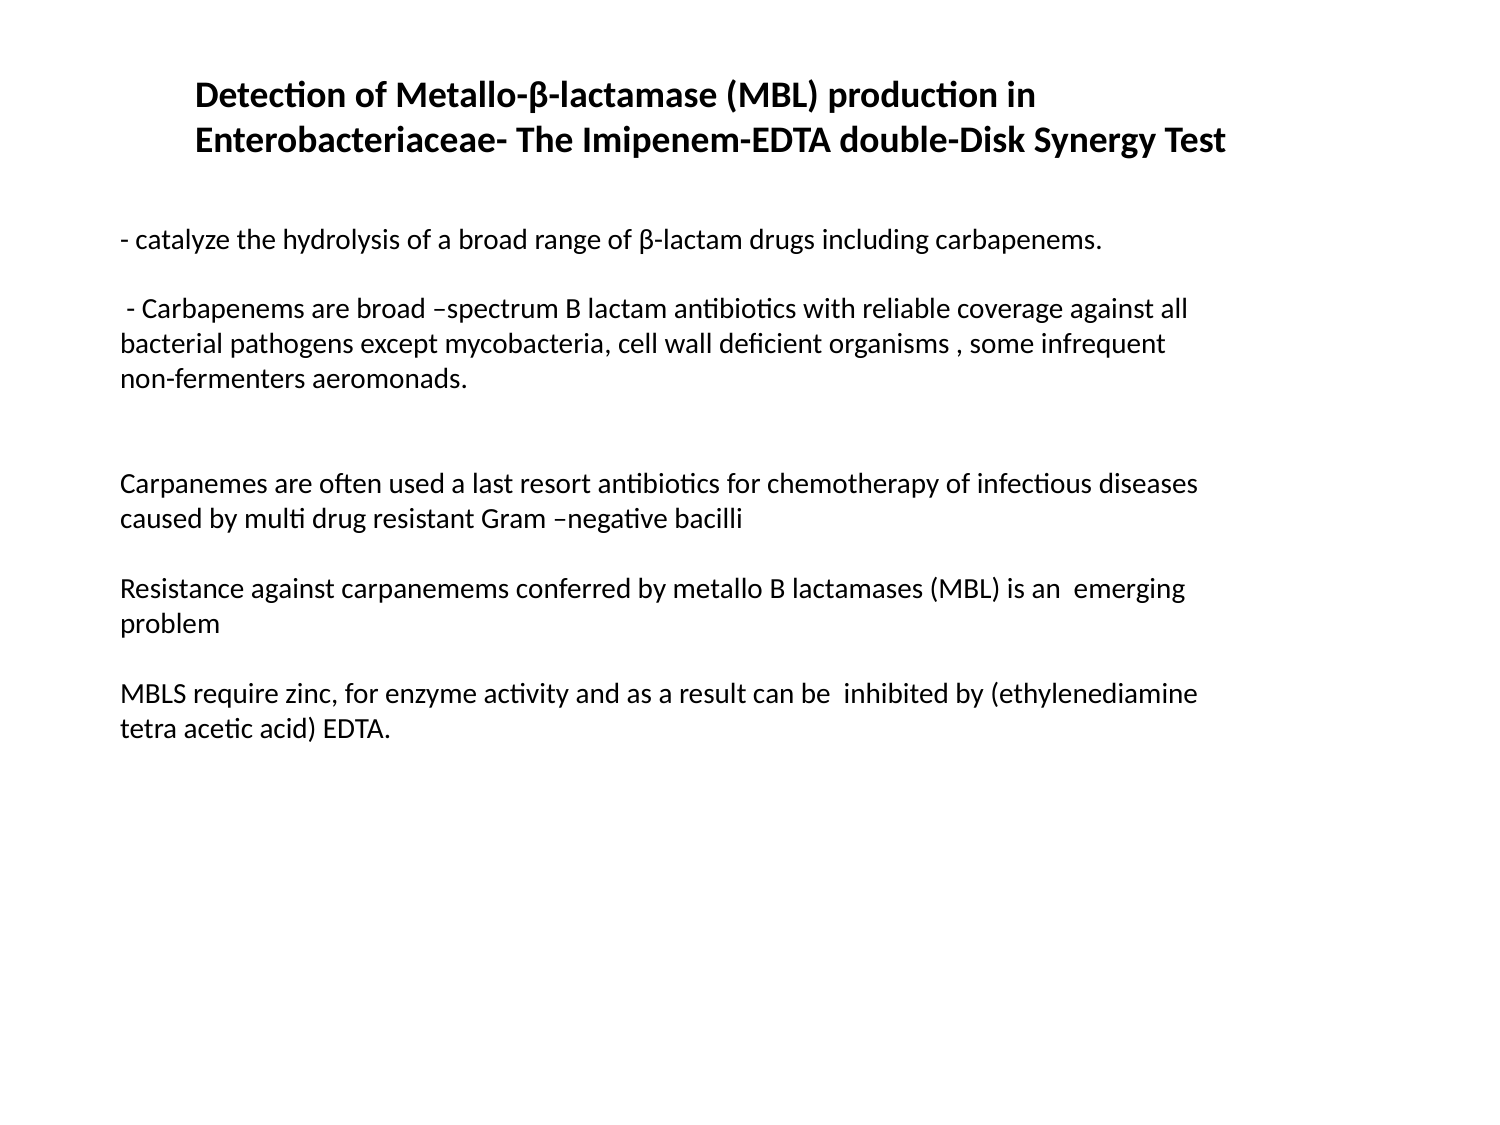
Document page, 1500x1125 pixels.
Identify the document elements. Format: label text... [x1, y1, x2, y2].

text_box - catalyze the hydrolysis of a broad range of β-lactam drugs including carbapenems. - Carbapenems are broad –spectrum B lactam antibiotics with reliable coverage against all bacterial pathogens except mycobacteria, cell wall deficient organisms , some infrequent non-fermenters aeromonads. Carpanemes are often used a last resort antibiotics for chemotherapy of infectious diseases caused by multi drug resistant Gram –negative bacilli Resistance against carpanemems conferred by metallo B lactamases (MBL) is an emerging problem MBLS require zinc, for enzyme activity and as a result can be inhibited by (ethylenediamine tetra acetic acid) EDTA. [112, 212, 1209, 752]
text_box Detection of Metallo-β-lactamase (MBL) production in Enterobacteriaceae- The Imipenem-EDTA double-Disk Synergy Test [187, 62, 1300, 168]
